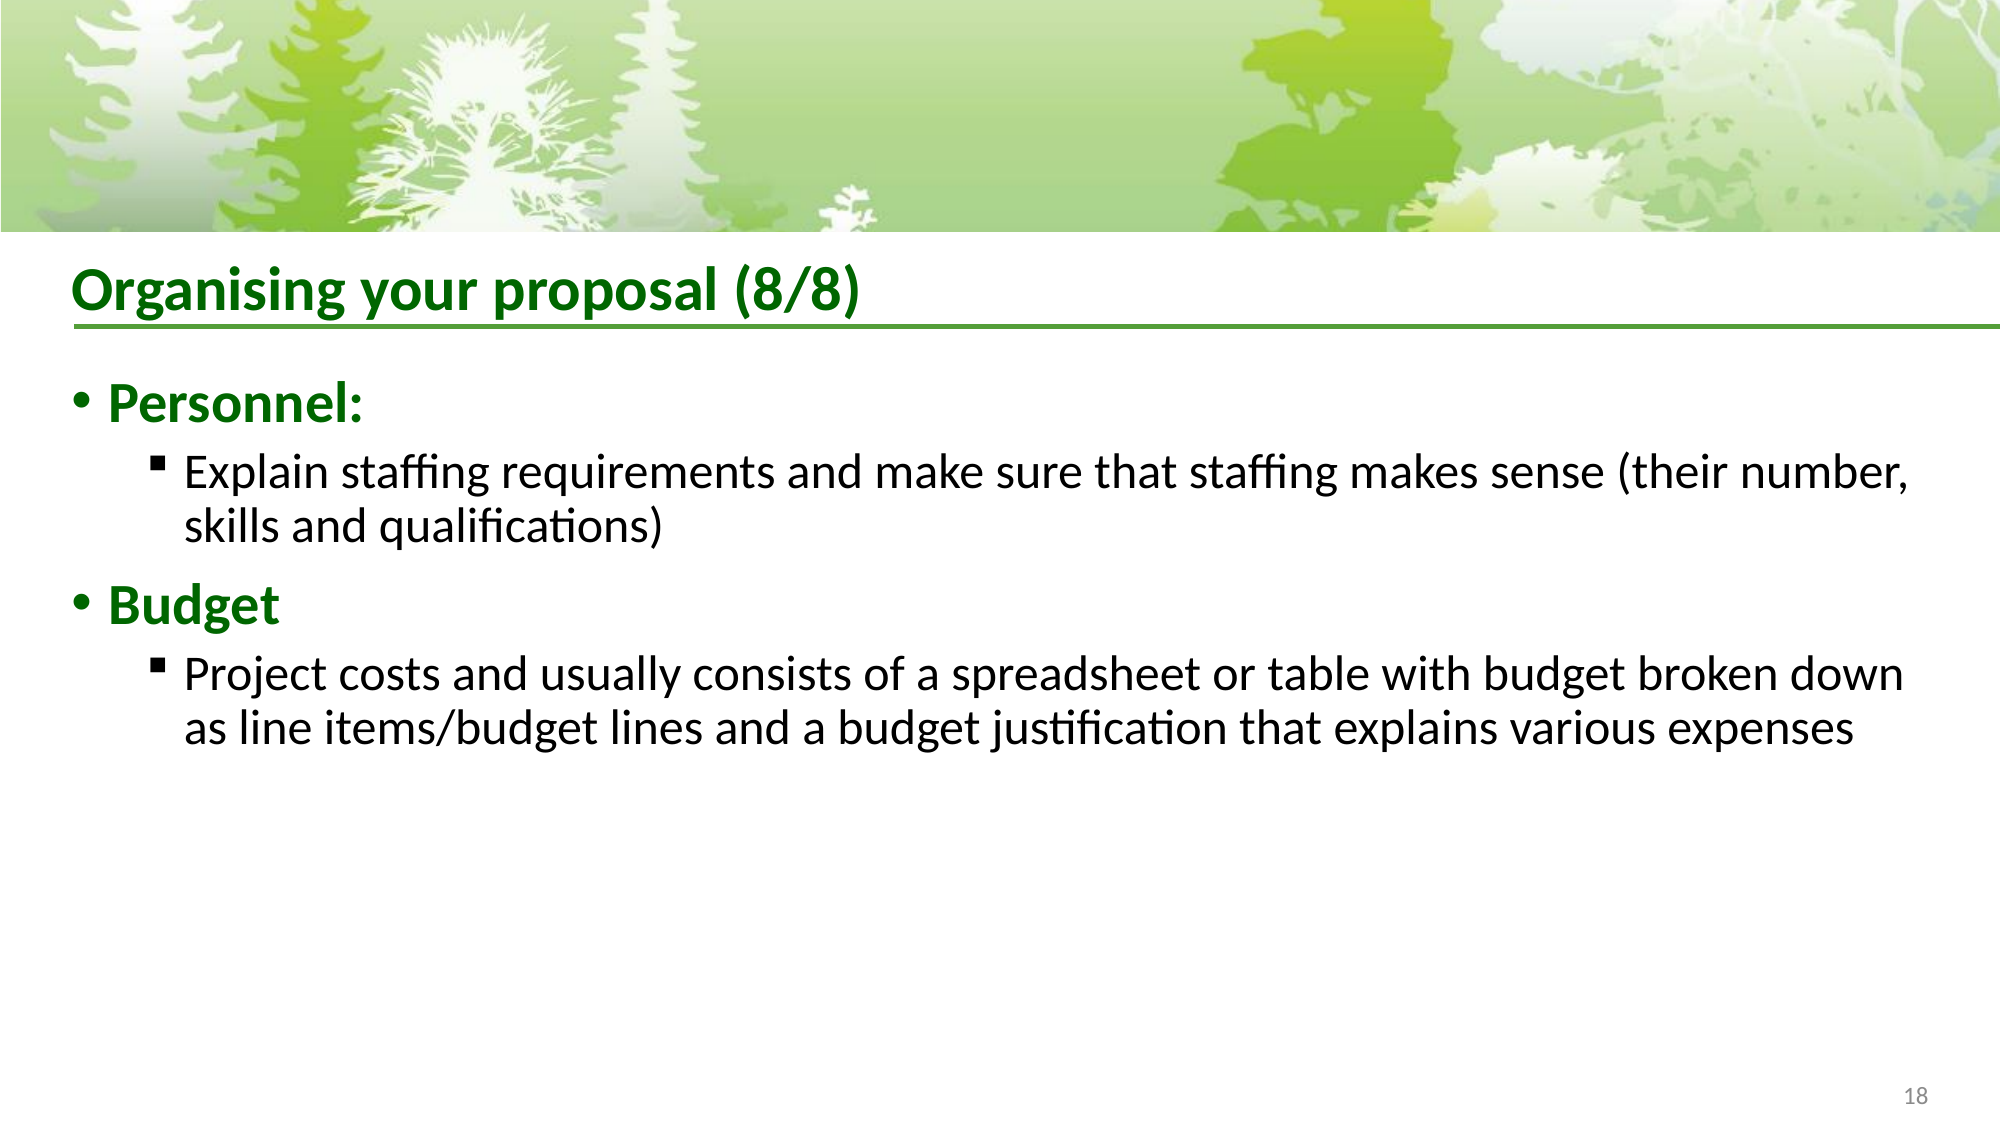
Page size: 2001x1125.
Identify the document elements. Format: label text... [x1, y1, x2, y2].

slide_number 18 [1493, 1065, 1944, 1125]
picture [0, 0, 2000, 232]
title Organising your proposal (8/8) [56, 181, 1782, 364]
list Personnel: Explain staffing requirements and make sure that staffing makes sense (their number, skills and qualifications) Budget Project costs and usually consists of a spreadsheet or table with budget broken down as line items/budget lines and a budget justification that explains various expenses [56, 364, 1944, 970]
